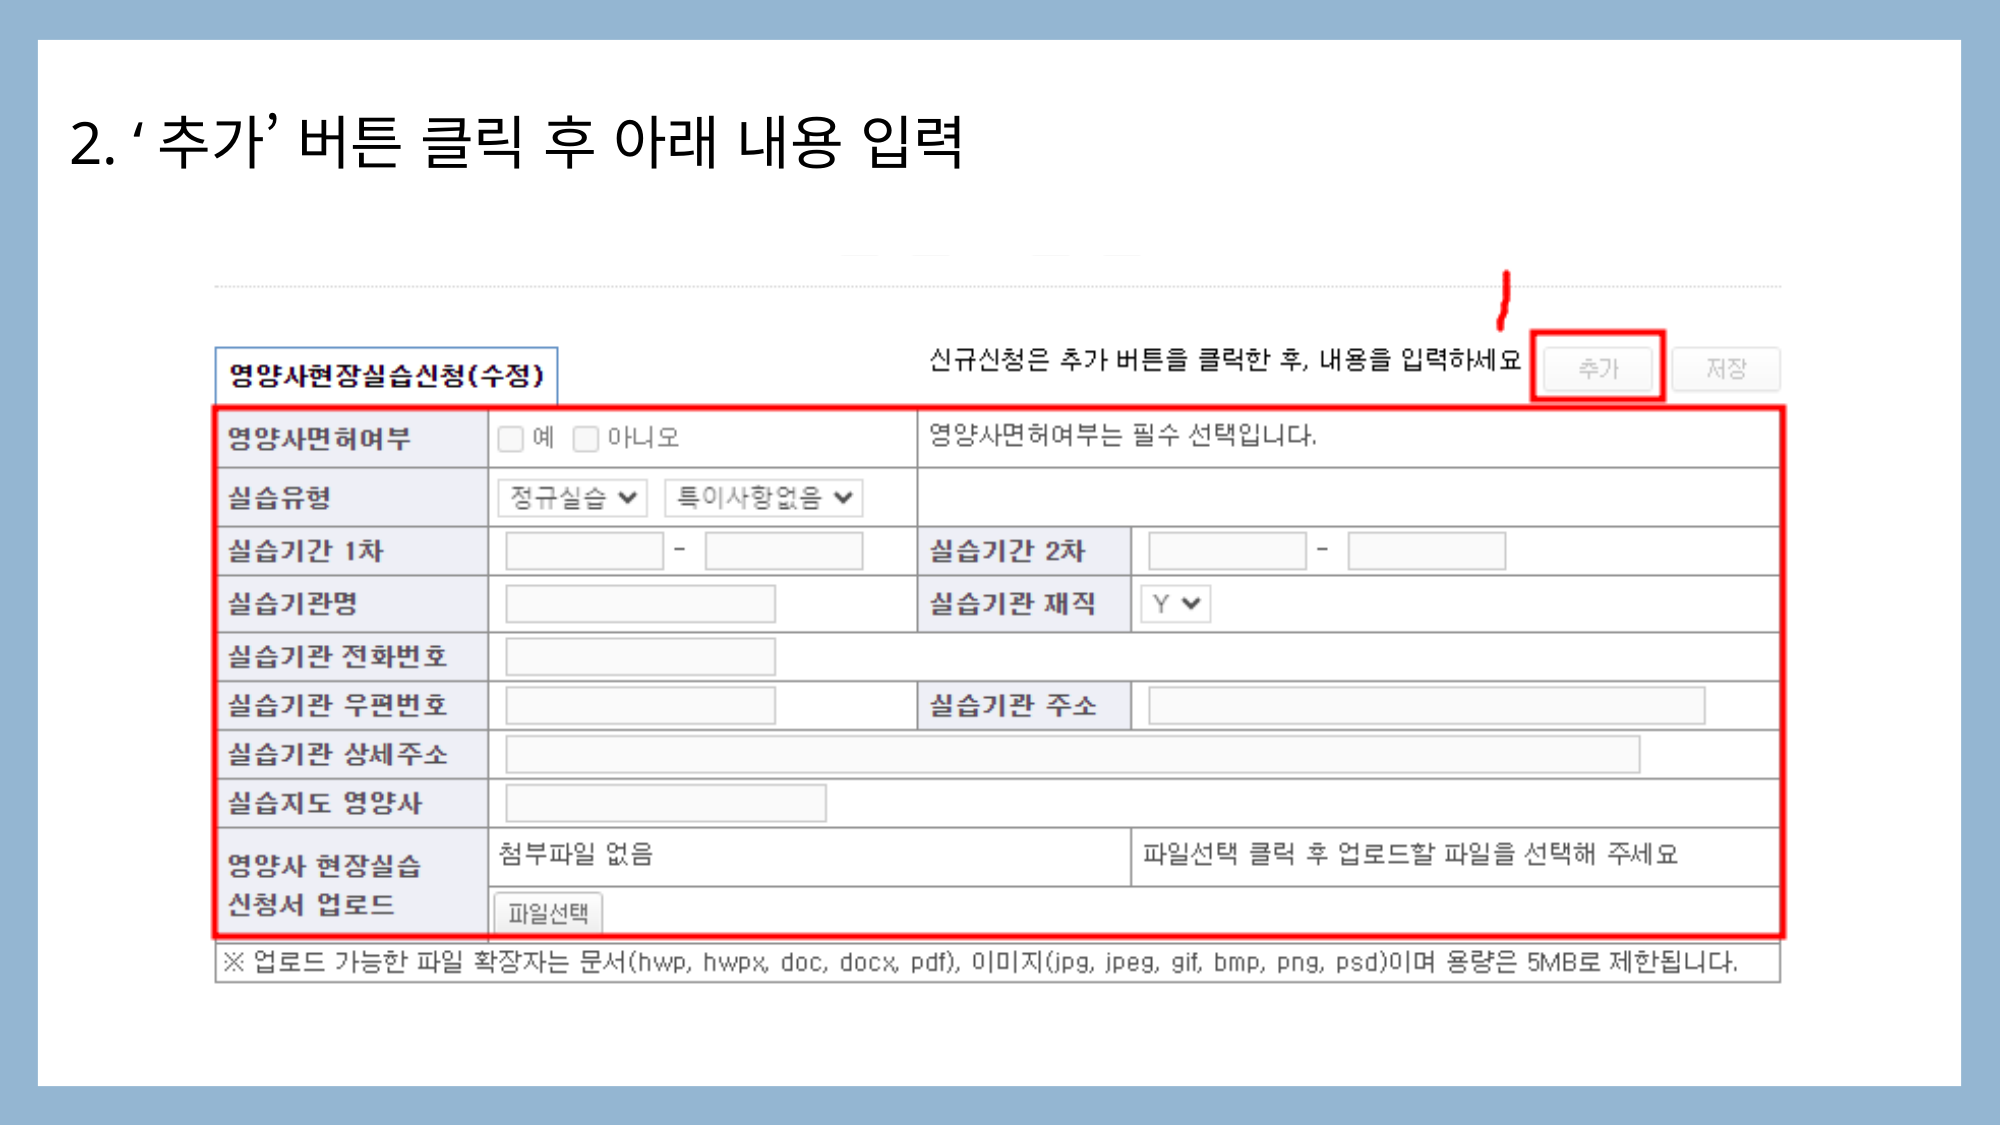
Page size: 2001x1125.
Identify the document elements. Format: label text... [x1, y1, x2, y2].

text_box 2. ‘추가’ 버튼 클릭 후 아래 내용 입력 [54, 63, 1546, 184]
picture [197, 254, 1802, 1002]
